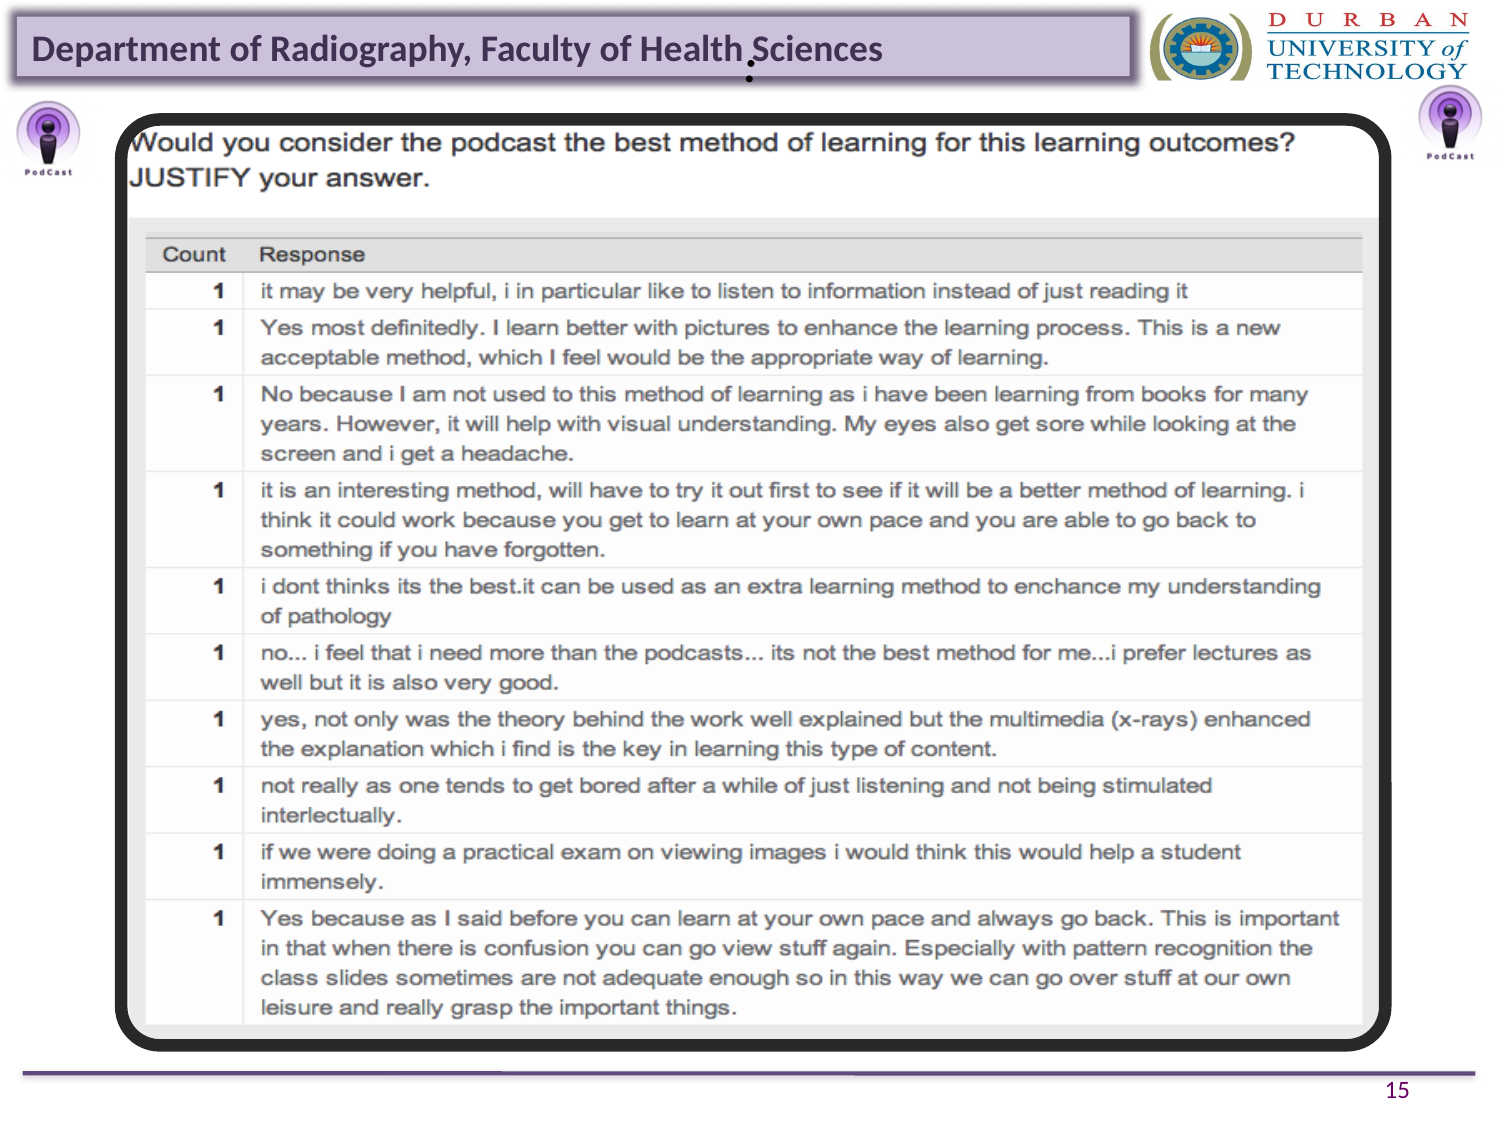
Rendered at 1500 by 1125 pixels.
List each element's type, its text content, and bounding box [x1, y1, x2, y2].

picture [120, 119, 1386, 1046]
picture [1149, 12, 1500, 168]
picture [0, 96, 98, 184]
title : [75, 27, 1425, 156]
slide_number 15 [1074, 1058, 1425, 1119]
